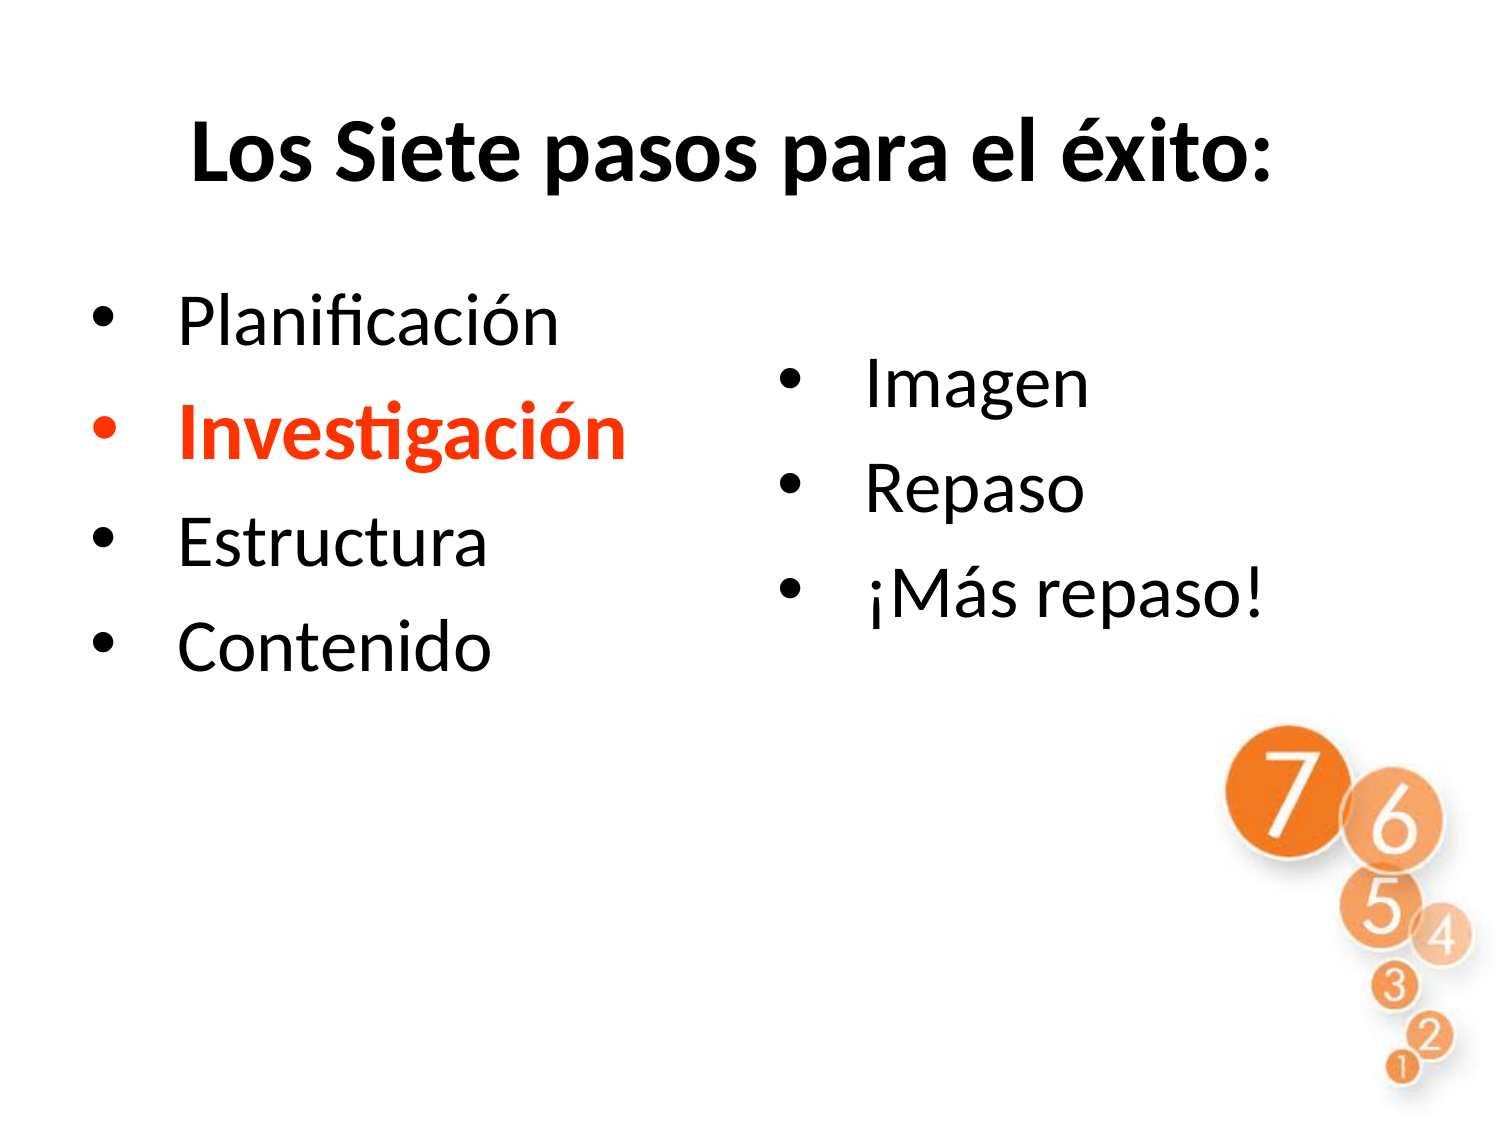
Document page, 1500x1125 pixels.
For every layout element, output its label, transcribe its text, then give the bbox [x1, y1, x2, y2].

list Imagen Repaso ¡Más repaso! [762, 324, 1500, 963]
list Planificación Investigación Estructura Contenido [74, 262, 738, 1006]
picture [1215, 715, 1500, 1125]
title Los Siete pasos para el éxito: [58, 70, 1409, 221]
